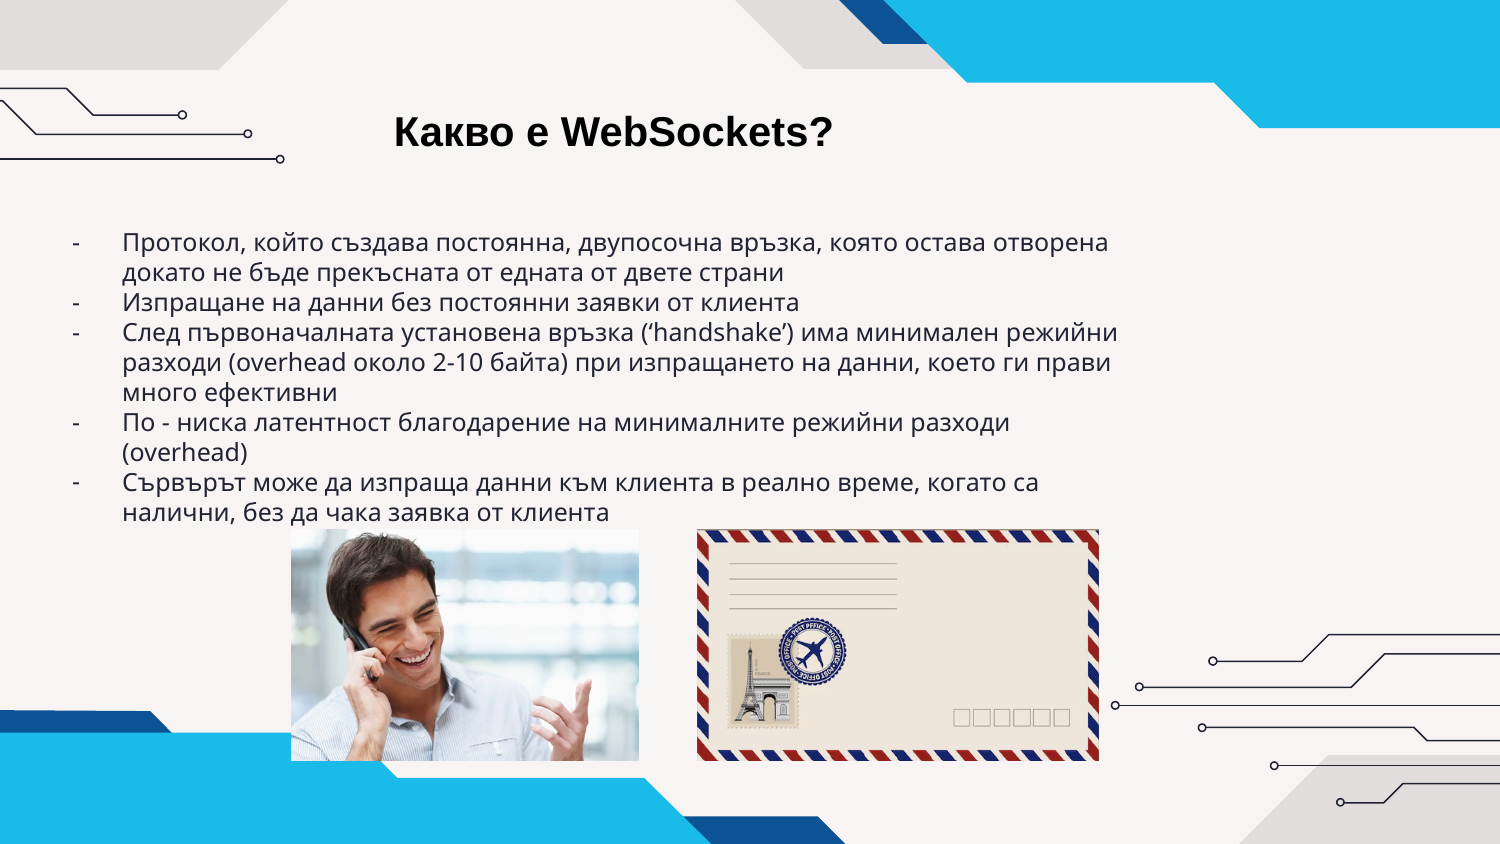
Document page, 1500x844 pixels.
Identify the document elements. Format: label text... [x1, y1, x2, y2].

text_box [1111, 634, 1500, 807]
text_box Протокол, който създава постоянна, двупосочна връзка, която остава отворена докато не бъде прекъсната от едната от двете страни Изпращане на данни без постоянни заявки от клиента След първоначалната установена връзка (‘handshake’) има минимален режийни разходи (overhead около 2-10 байта) при изпращането на данни, което ги прави много ефективни По - ниска латентност благодарение на минималните режийни разходи (overhead) Сървърът може да изпраща данни към клиента в реално време, когато са налични, без да чака заявка от клиента [32, 211, 1143, 542]
title Какво е WebSockets? [378, 71, 915, 181]
picture [291, 529, 639, 761]
picture [697, 529, 1099, 761]
